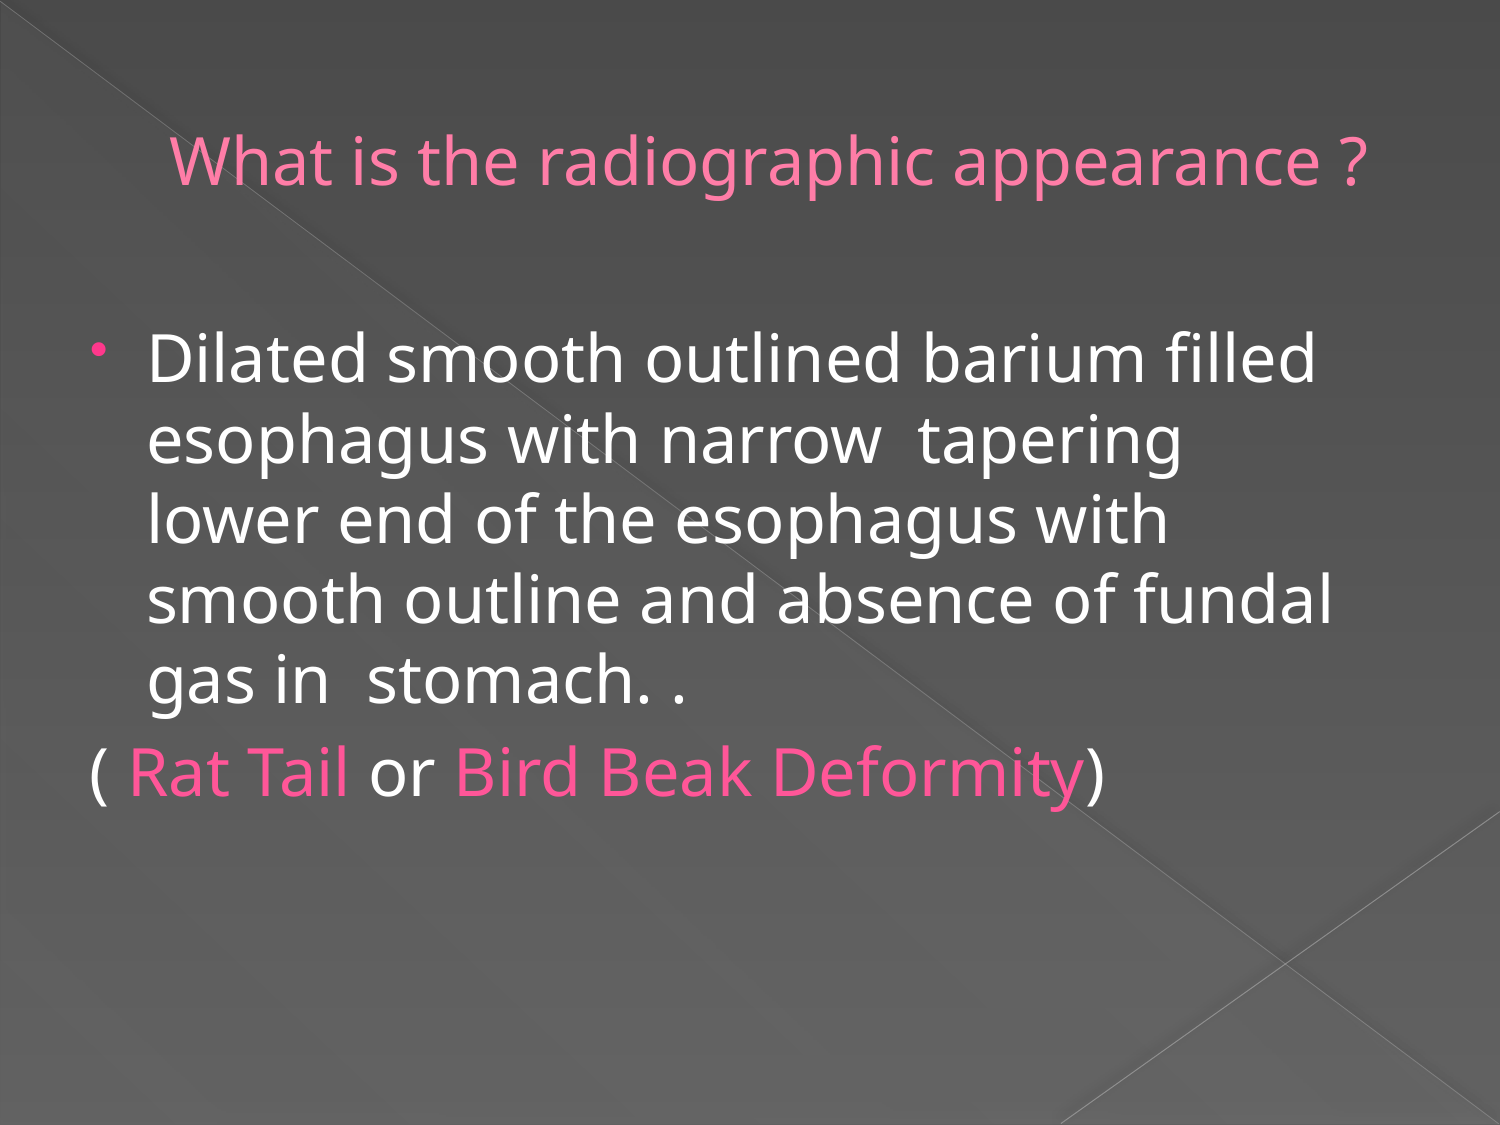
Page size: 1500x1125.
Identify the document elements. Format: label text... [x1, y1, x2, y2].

title What is the radiographic appearance ? [75, 43, 1425, 274]
list Dilated smooth outlined barium filled esophagus with narrow tapering lower end of the esophagus with smooth outline and absence of fundal gas in stomach. . ( Rat Tail or Bird Beak Deformity) [75, 308, 1388, 1059]
